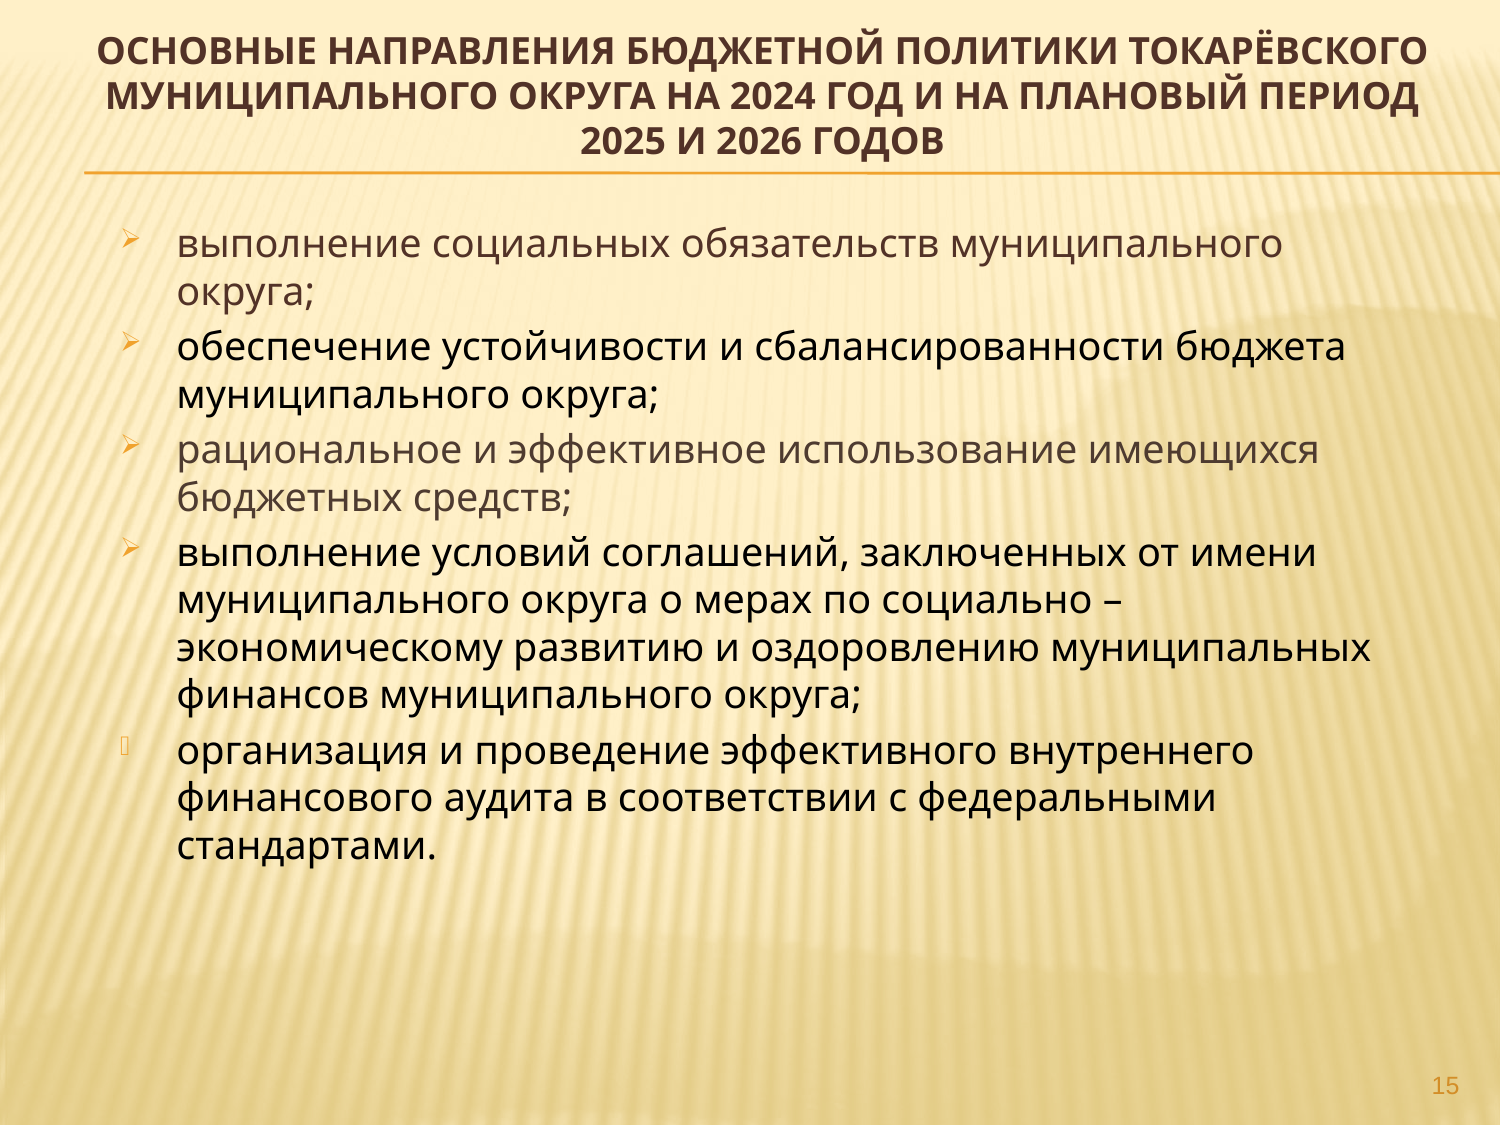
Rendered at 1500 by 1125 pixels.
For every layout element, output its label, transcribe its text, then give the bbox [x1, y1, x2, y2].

title Основные направления бюджетной политики ТОКАРЁВСКОГО муниципального округа на 2024 год и на плановый период 2025 и 2026 годов [76, 19, 1449, 171]
list выполнение социальных обязательств муниципального округа; обеспечение устойчивости и сбалансированности бюджета муниципального округа; рациональное и эффективное использование имеющихся бюджетных средств; выполнение условий соглашений, заключенных от имени муниципального округа о мерах по социально – экономическому развитию и оздоровлению муниципальных финансов муниципального округа; организация и проведение эффективного внутреннего финансового аудита в соответствии с федеральными стандартами. [105, 210, 1439, 1125]
slide_number 15 [1350, 1061, 1475, 1103]
